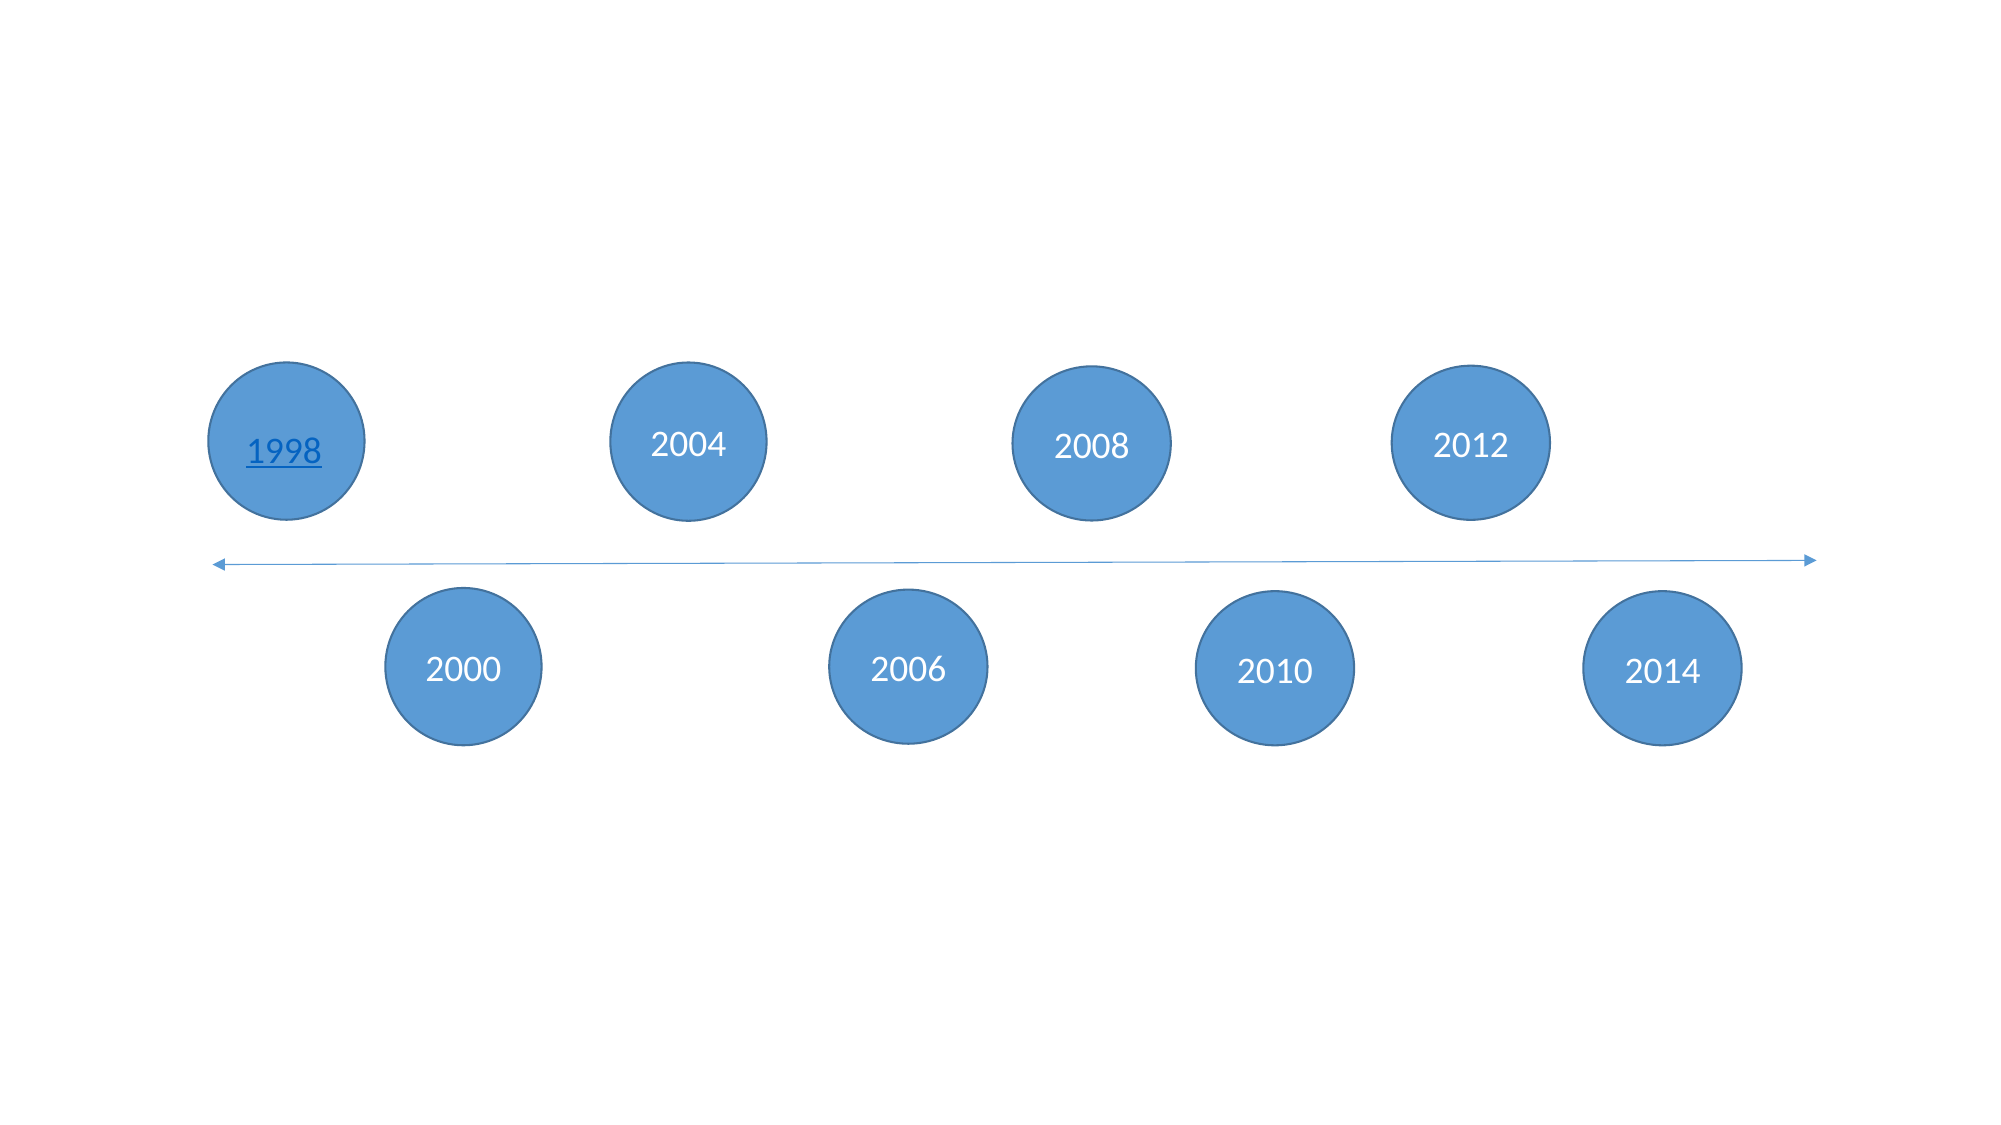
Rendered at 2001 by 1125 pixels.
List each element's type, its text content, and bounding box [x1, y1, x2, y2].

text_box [212, 560, 1817, 565]
text_box 2006 [828, 588, 989, 745]
text_box 2010 [1194, 590, 1356, 747]
text_box 2004 [609, 361, 768, 522]
text_box 2012 [1390, 364, 1552, 521]
text_box 1998 [231, 418, 342, 479]
text_box 2000 [384, 586, 543, 747]
text_box 2014 [1582, 590, 1743, 747]
text_box [207, 361, 366, 521]
text_box 2008 [1011, 365, 1172, 522]
